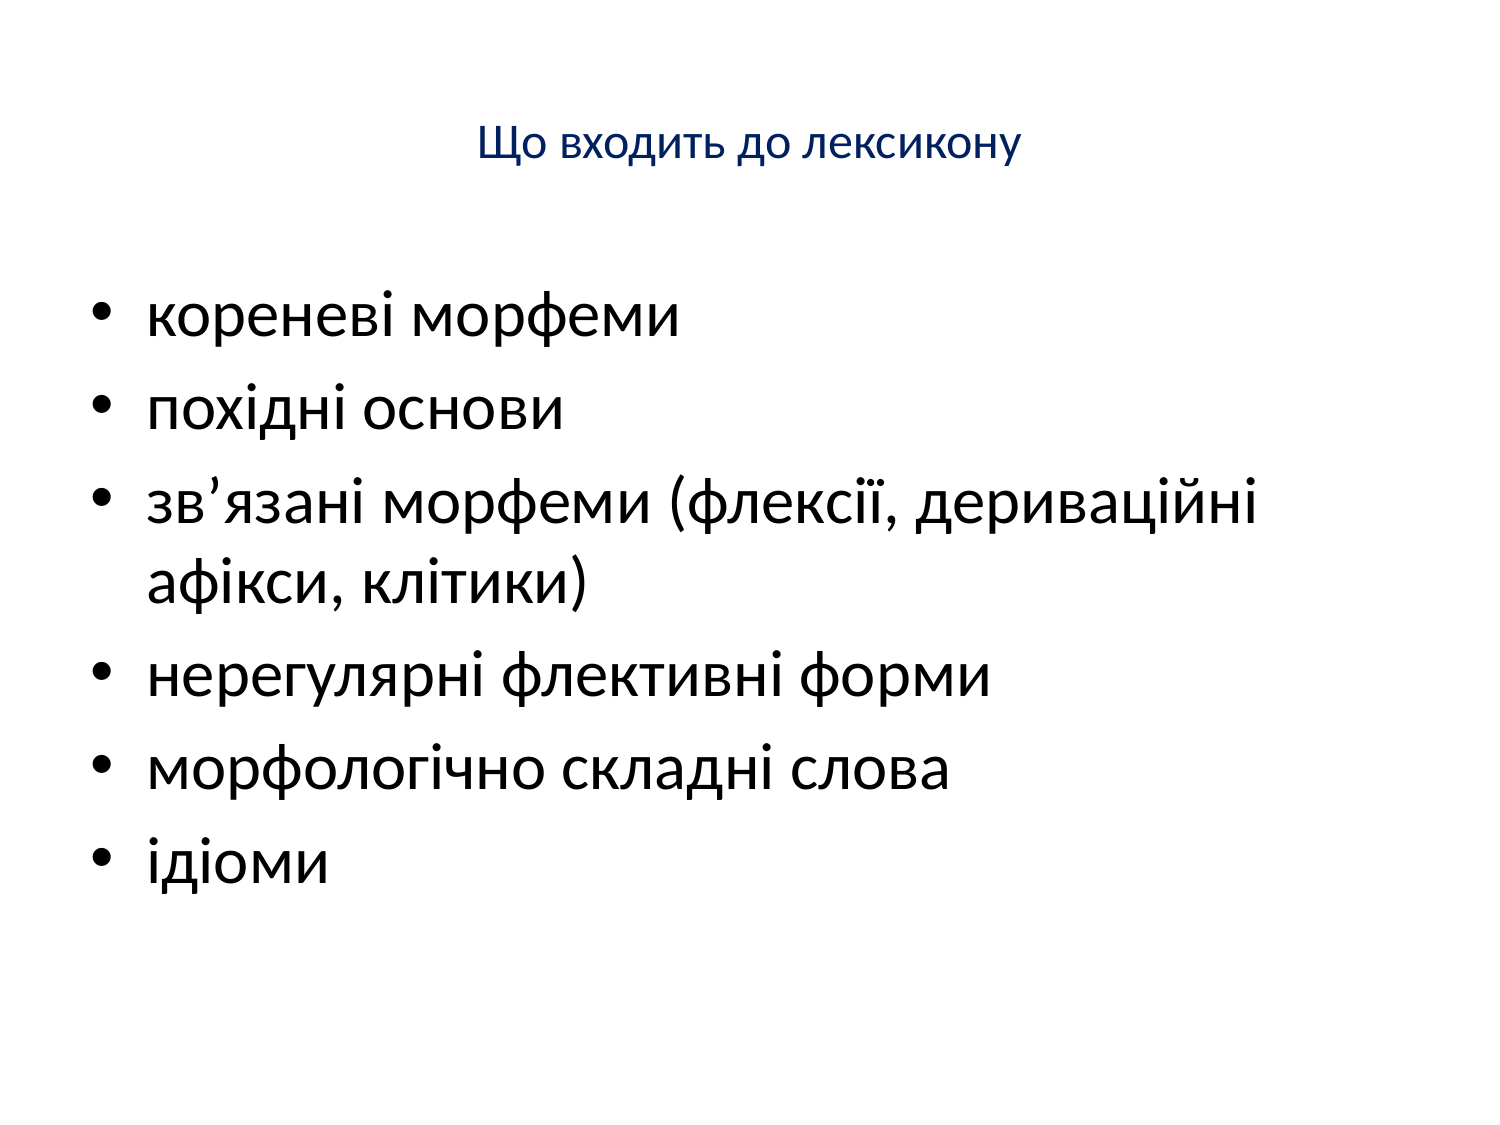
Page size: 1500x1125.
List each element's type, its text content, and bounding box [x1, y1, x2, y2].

title Що входить до лексикону [75, 45, 1425, 233]
list кореневі морфеми похідні основи зв’язані морфеми (флексії, дериваційні афікси, клітики) нерегулярні флективні форми морфологічно складні слова ідіоми [75, 262, 1425, 1005]
